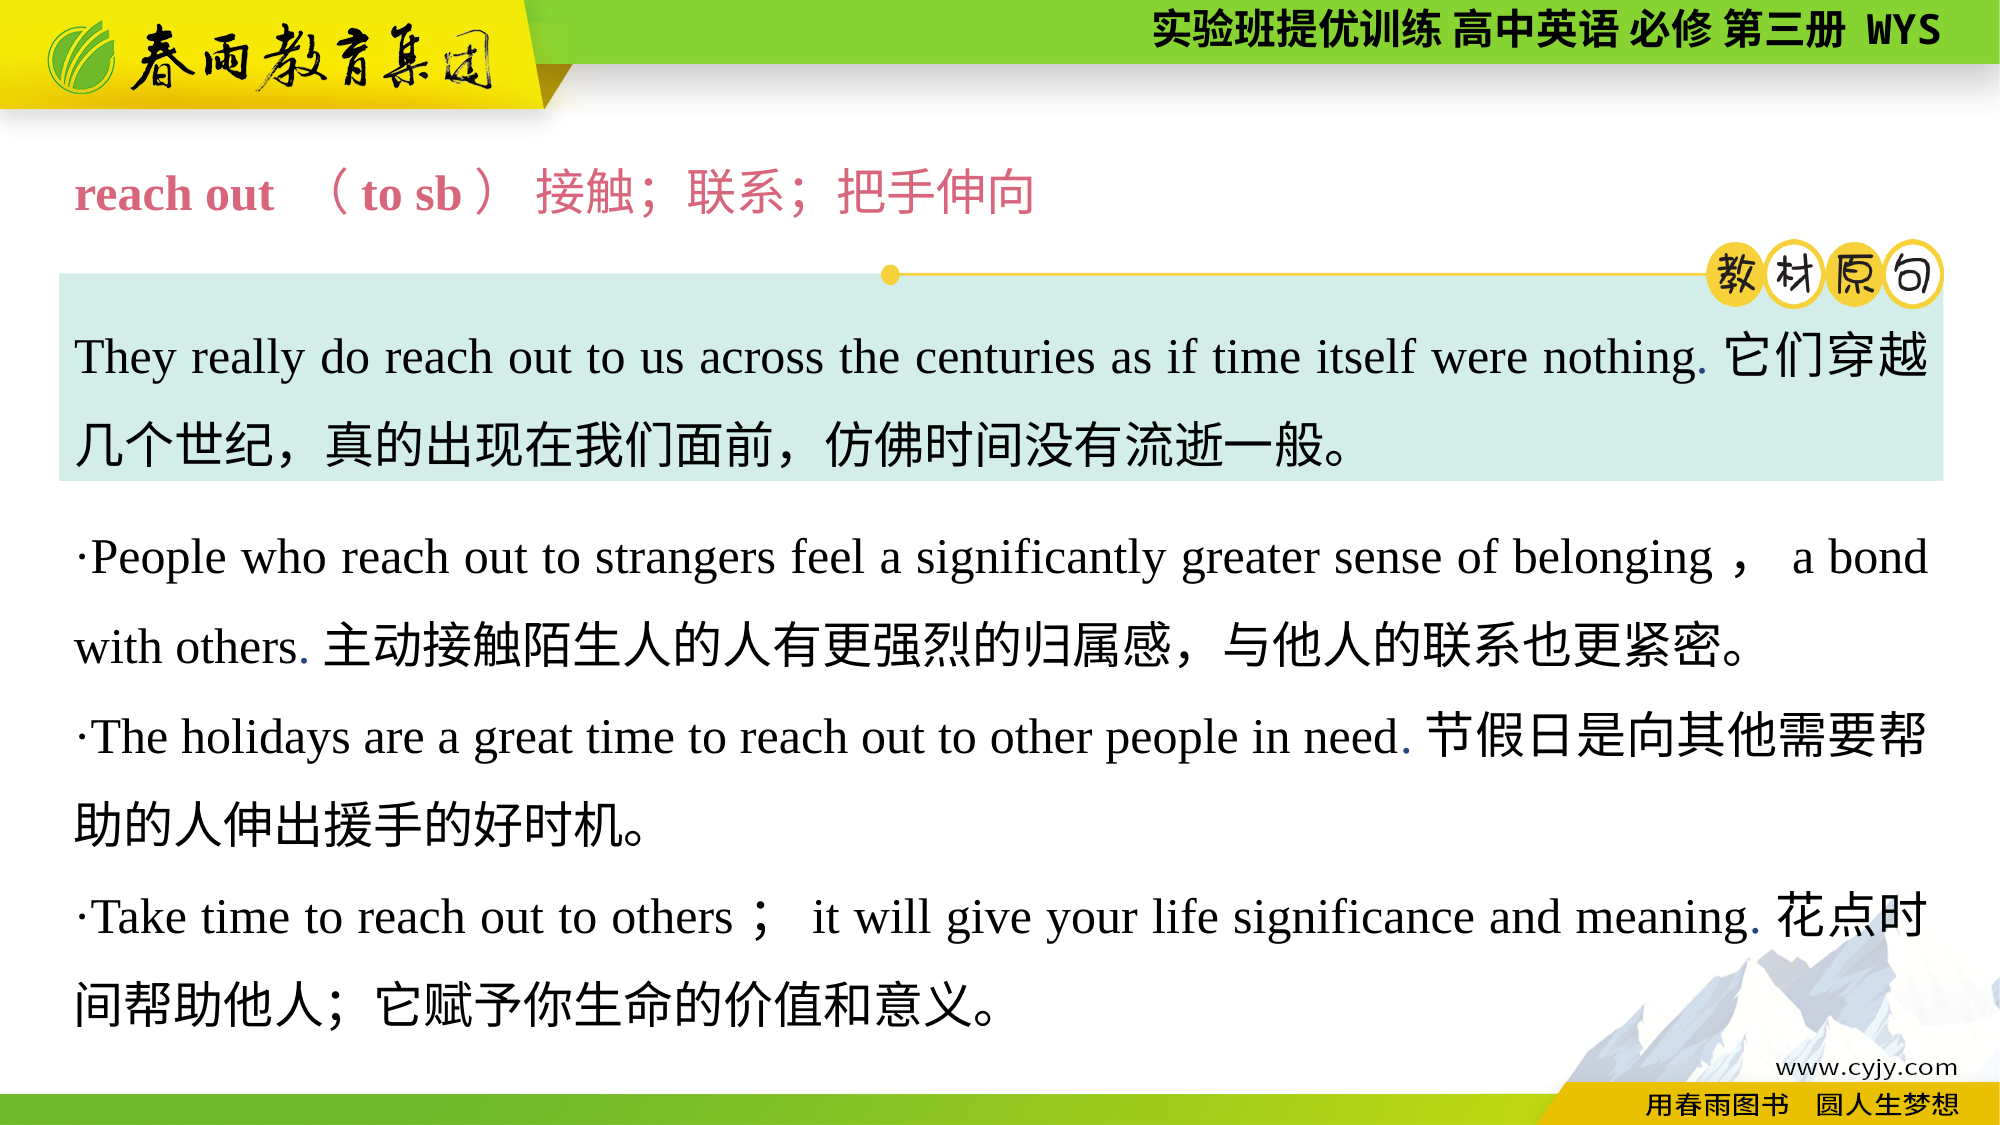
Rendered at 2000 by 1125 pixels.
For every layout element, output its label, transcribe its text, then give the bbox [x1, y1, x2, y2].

list reach out （to sb） 接触；联系；把手伸向 [59, 122, 1944, 217]
picture [0, 0, 2000, 1125]
text_box ·People who reach out to strangers feel a significantly greater sense of belonging，a bond with others.主动接触陌生人的人有更强烈的归属感，与他人的联系也更紧密。 ·The holidays are a great time to reach out to other people in need.节假日是向其他需要帮助的人伸出援手的好时机。 ·Take time to reach out to others；it will give your life significance and meaning.花点时间帮助他人；它赋予你生命的价值和意义。 [59, 486, 1944, 1042]
text_box They really do reach out to us across the centuries as if time itself were nothing.它们穿越几个世纪，真的出现在我们面前，仿佛时间没有流逝一般。 [59, 273, 1944, 481]
